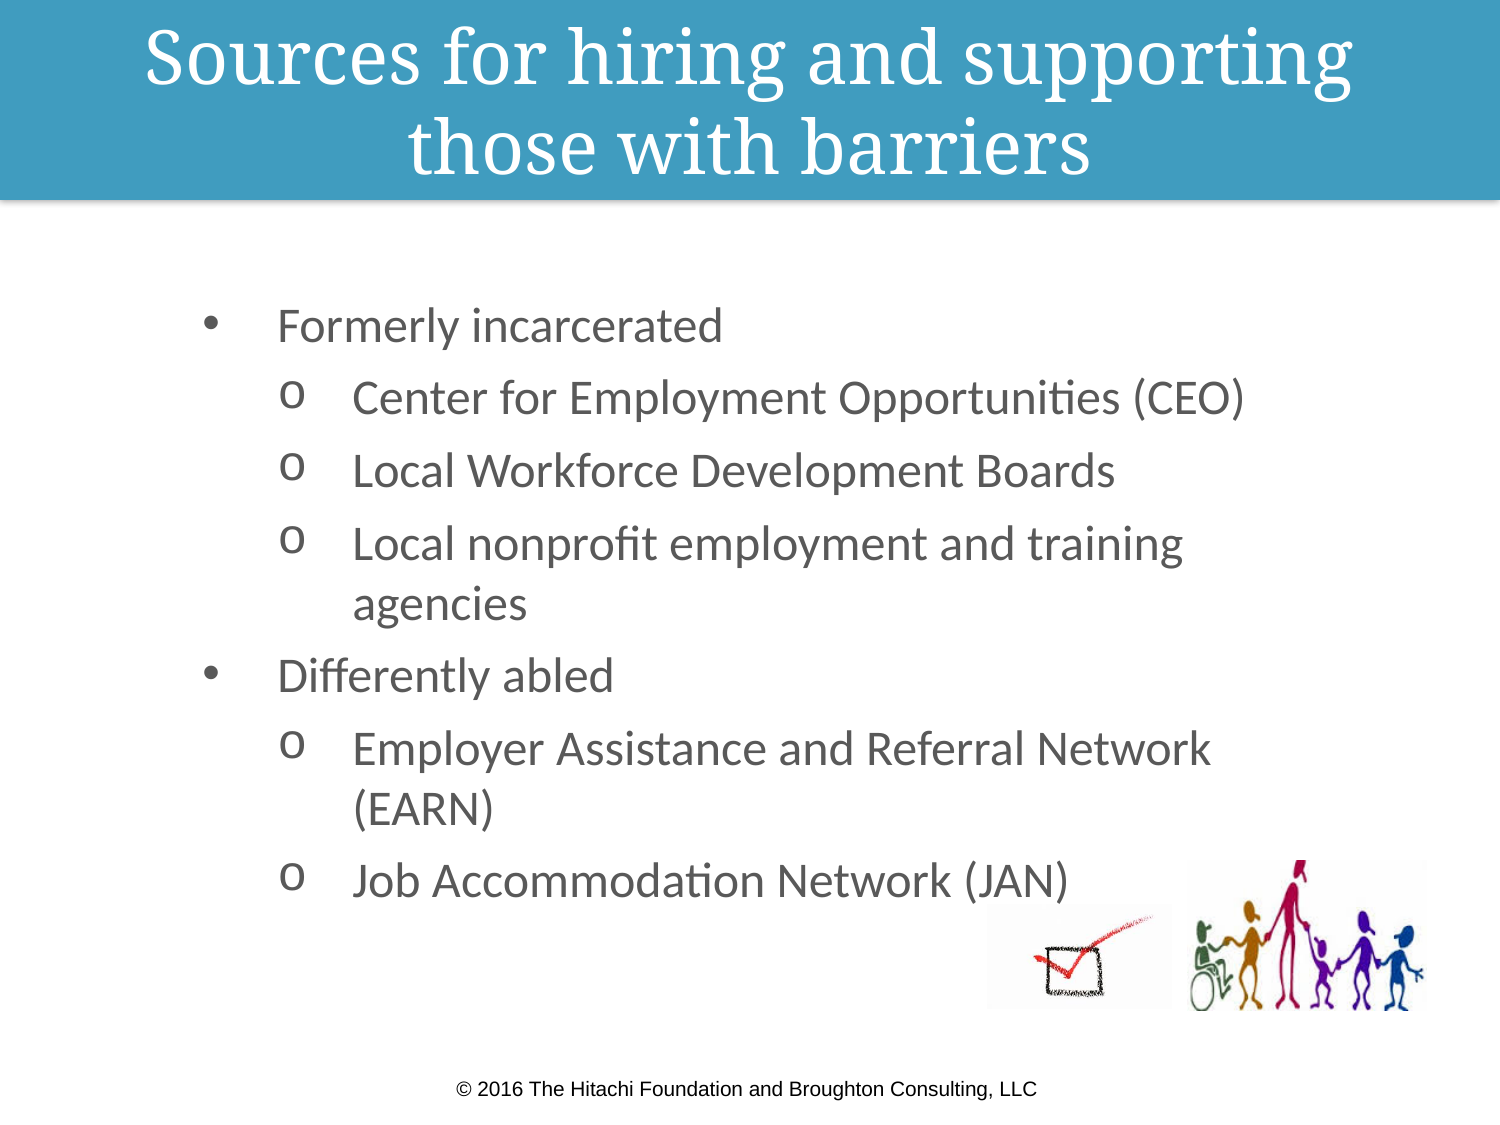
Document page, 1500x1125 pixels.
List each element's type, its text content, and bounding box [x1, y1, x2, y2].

title Sources for hiring and supporting those with barriers [112, 24, 1388, 175]
picture [987, 904, 1173, 1009]
picture [1187, 860, 1427, 1011]
text_box Formerly incarcerated Center for Employment Opportunities (CEO) Local Workforce Development Boards Local nonprofit employment and training agencies Differently abled Employer Assistance and Referral Network (EARN) Job Accommodation Network (JAN) [112, 285, 1363, 915]
footer © 2016 The Hitachi Foundation and Broughton Consulting, LLC [399, 1067, 1100, 1100]
